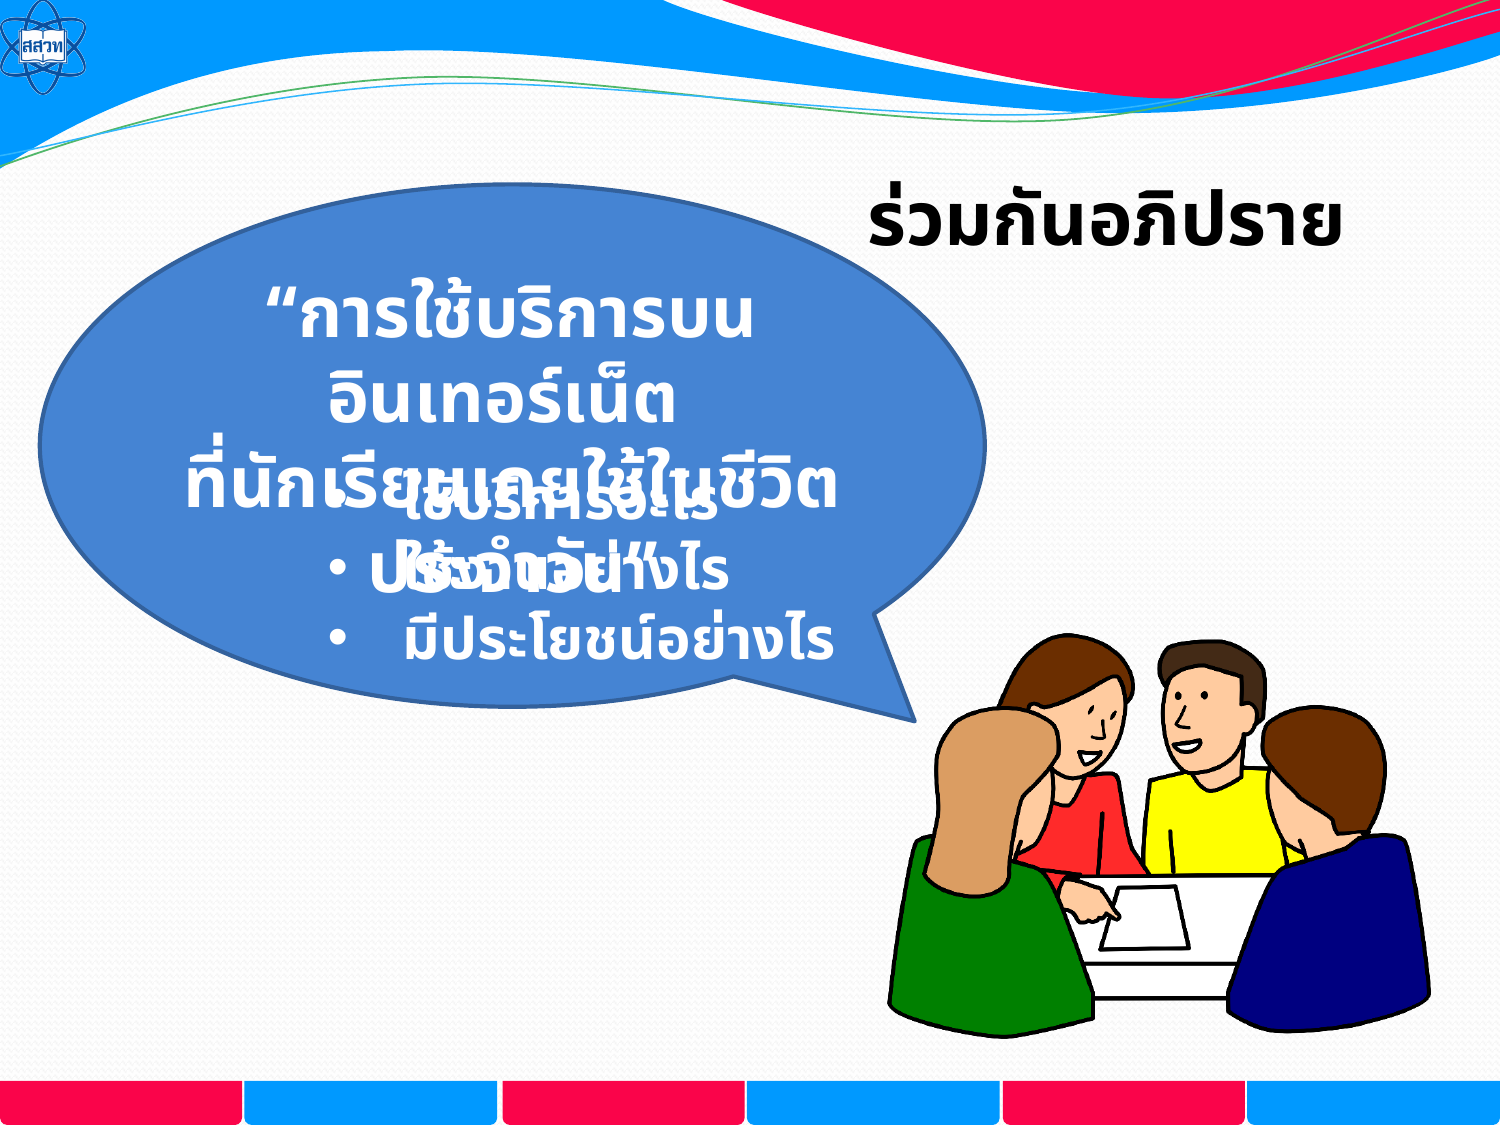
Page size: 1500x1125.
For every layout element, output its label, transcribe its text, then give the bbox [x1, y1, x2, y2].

text_box [940, 331, 987, 453]
text_box ร่วมกันอภิปราย [702, 163, 1453, 268]
text_box [735, 679, 879, 715]
text_box [177, 182, 848, 259]
text_box ใช้บริการอะไร ใช้งานอย่างไร มีประโยชน์อย่างไร [312, 453, 1063, 679]
text_box [147, 614, 733, 709]
picture [0, 0, 86, 95]
picture [886, 633, 1431, 1039]
text_box [37, 330, 85, 561]
text_box “การใช้บริการบนอินเทอร์เน็ต ที่นักเรียนเคยใช้ในชีวิตประจำวัน” [85, 259, 940, 614]
